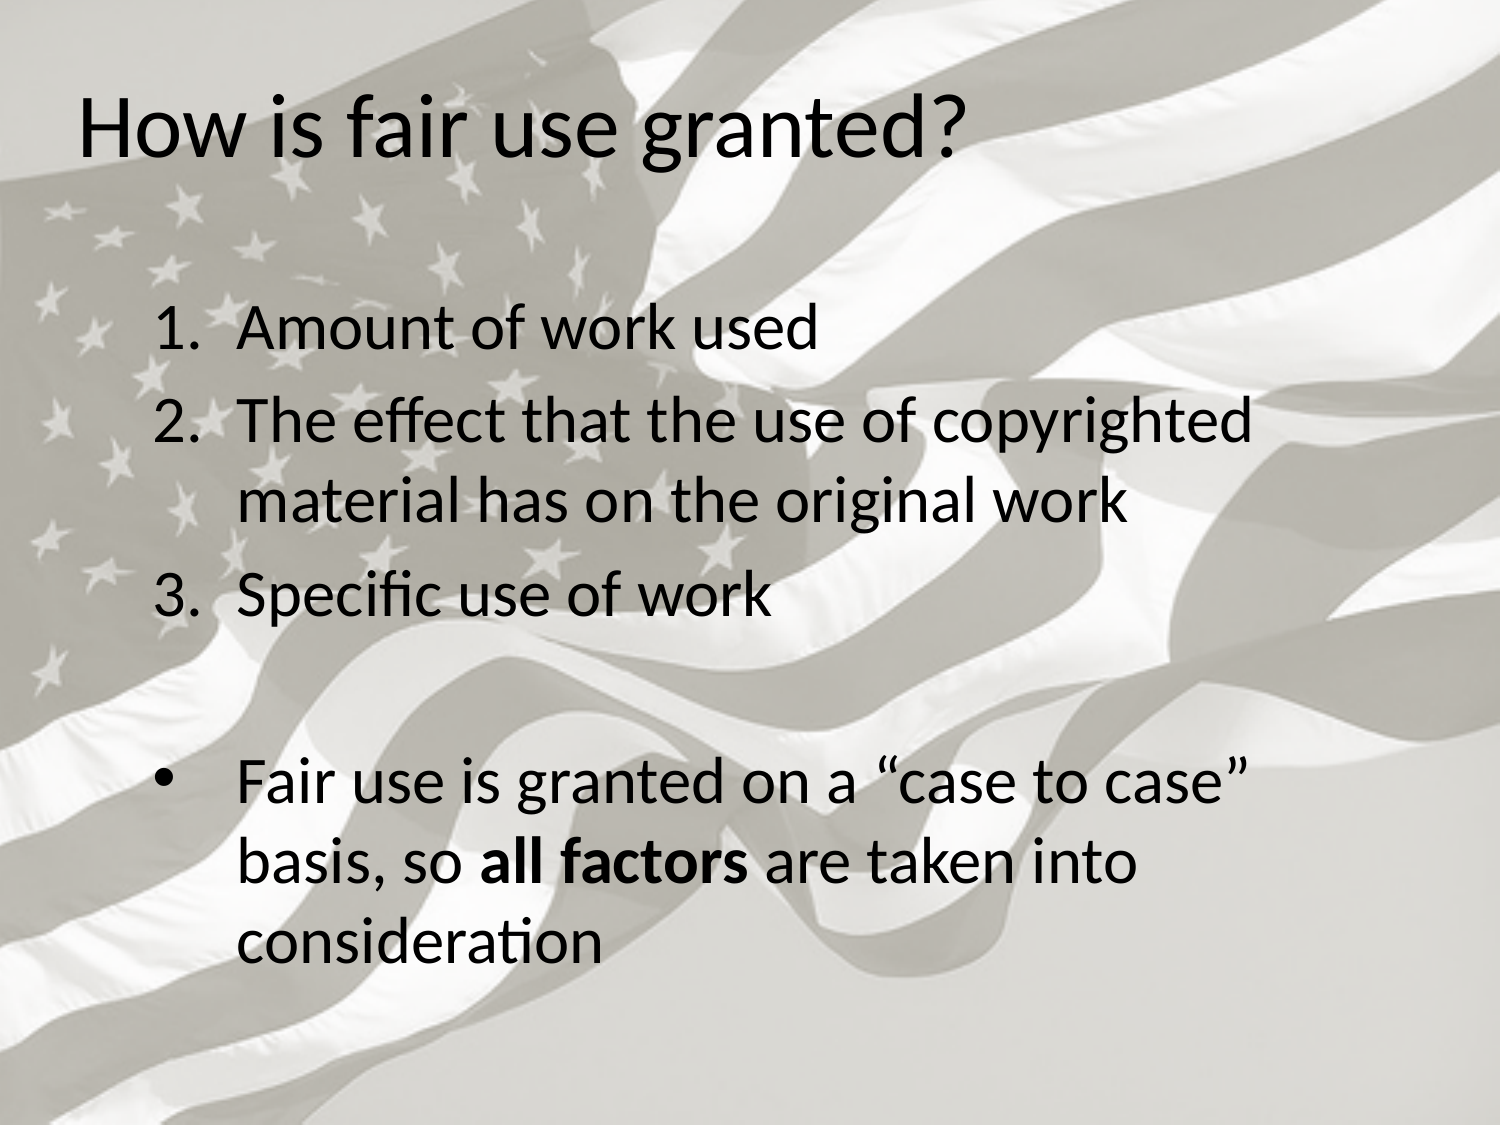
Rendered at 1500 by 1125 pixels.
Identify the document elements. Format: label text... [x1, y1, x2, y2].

subtitle Amount of work used The effect that the use of copyrighted material has on the original work Specific use of work Fair use is granted on a “case to case” basis, so all factors are taken into consideration [137, 275, 1363, 1038]
title How is fair use granted? [0, 0, 1163, 242]
